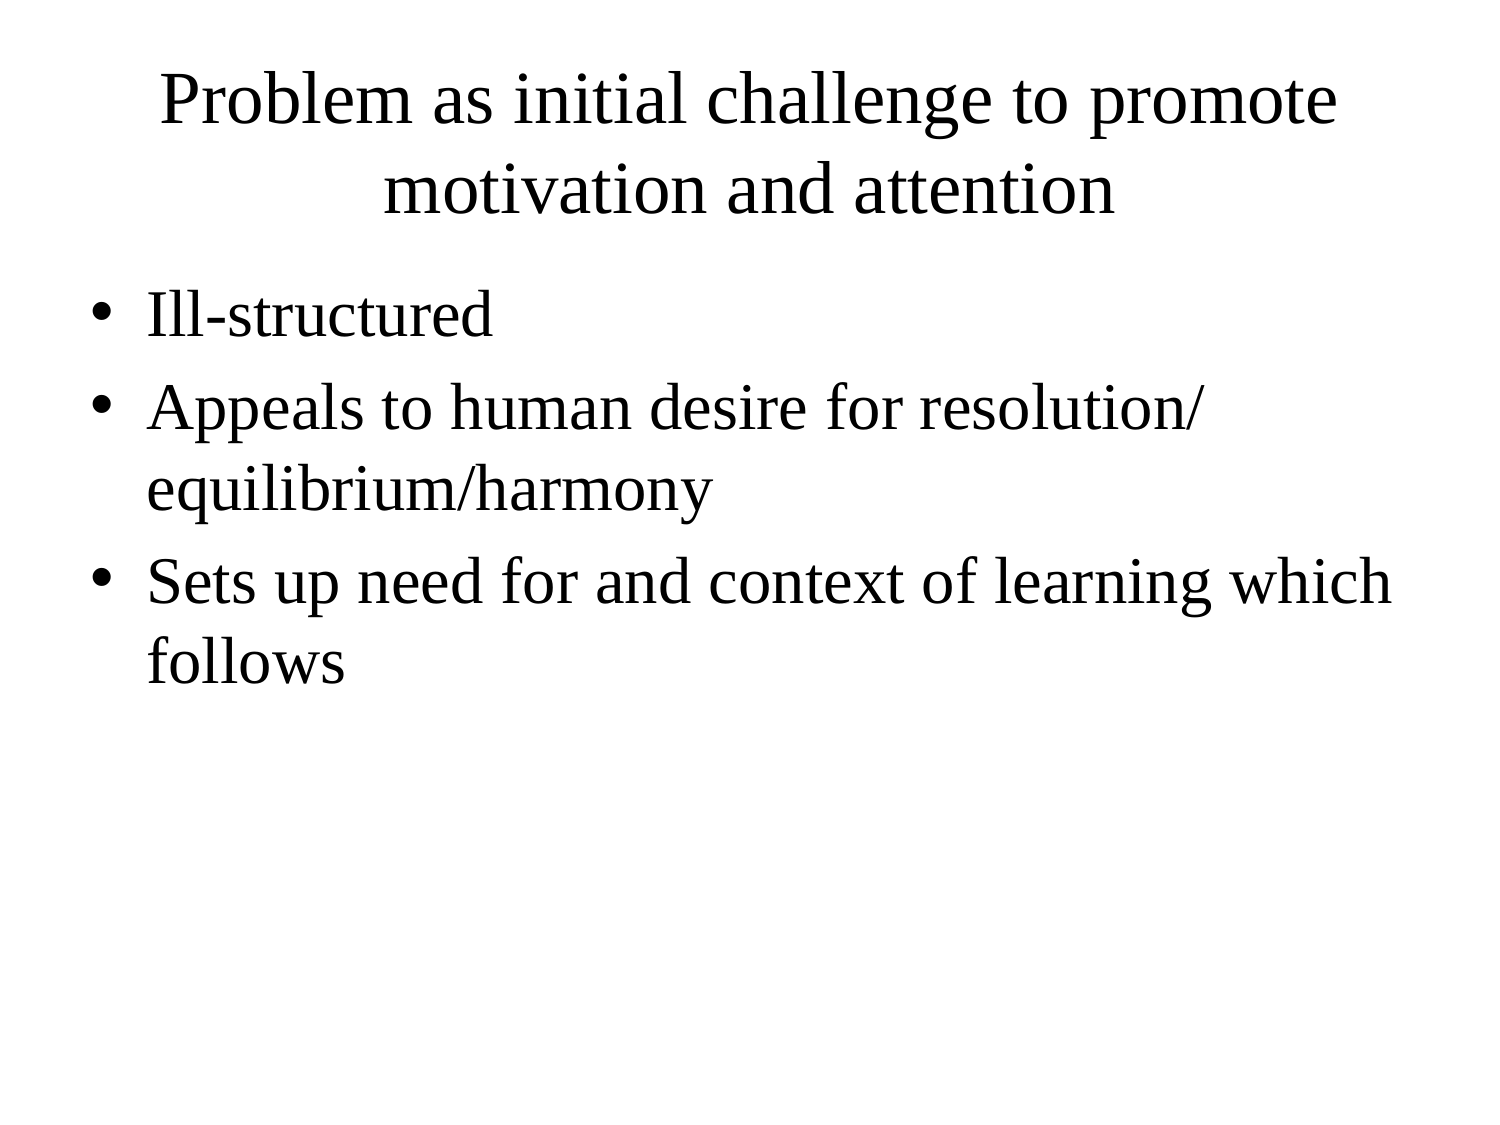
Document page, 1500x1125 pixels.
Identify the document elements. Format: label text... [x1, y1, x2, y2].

title Problem as initial challenge to promote motivation and attention [75, 45, 1425, 233]
list Ill-structured Appeals to human desire for resolution/ equilibrium/harmony Sets up need for and context of learning which follows [75, 262, 1425, 1005]
